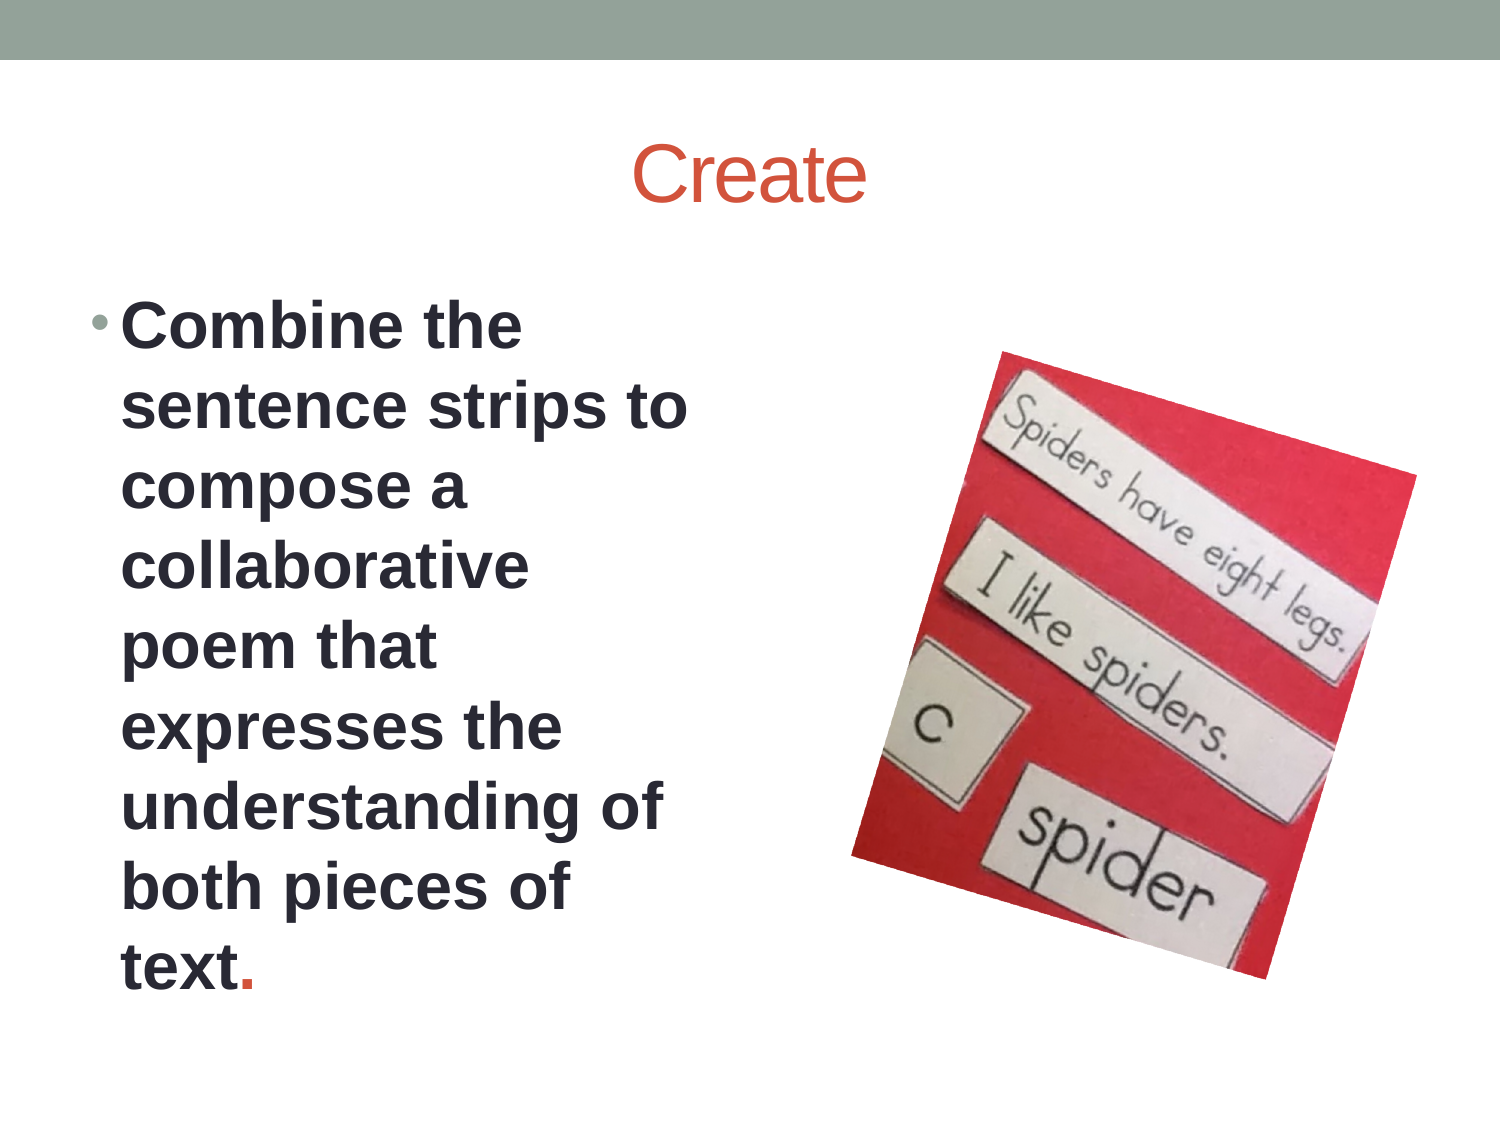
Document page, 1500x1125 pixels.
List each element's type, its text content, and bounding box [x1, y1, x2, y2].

picture [989, 352, 1164, 400]
title Create [75, 87, 1425, 250]
picture [1359, 458, 1416, 666]
list Combine the sentence strips to compose a collaborative poem that expresses the understanding of both pieces of text. [75, 274, 738, 1049]
picture [852, 673, 907, 872]
picture [1099, 929, 1281, 979]
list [907, 400, 1359, 929]
